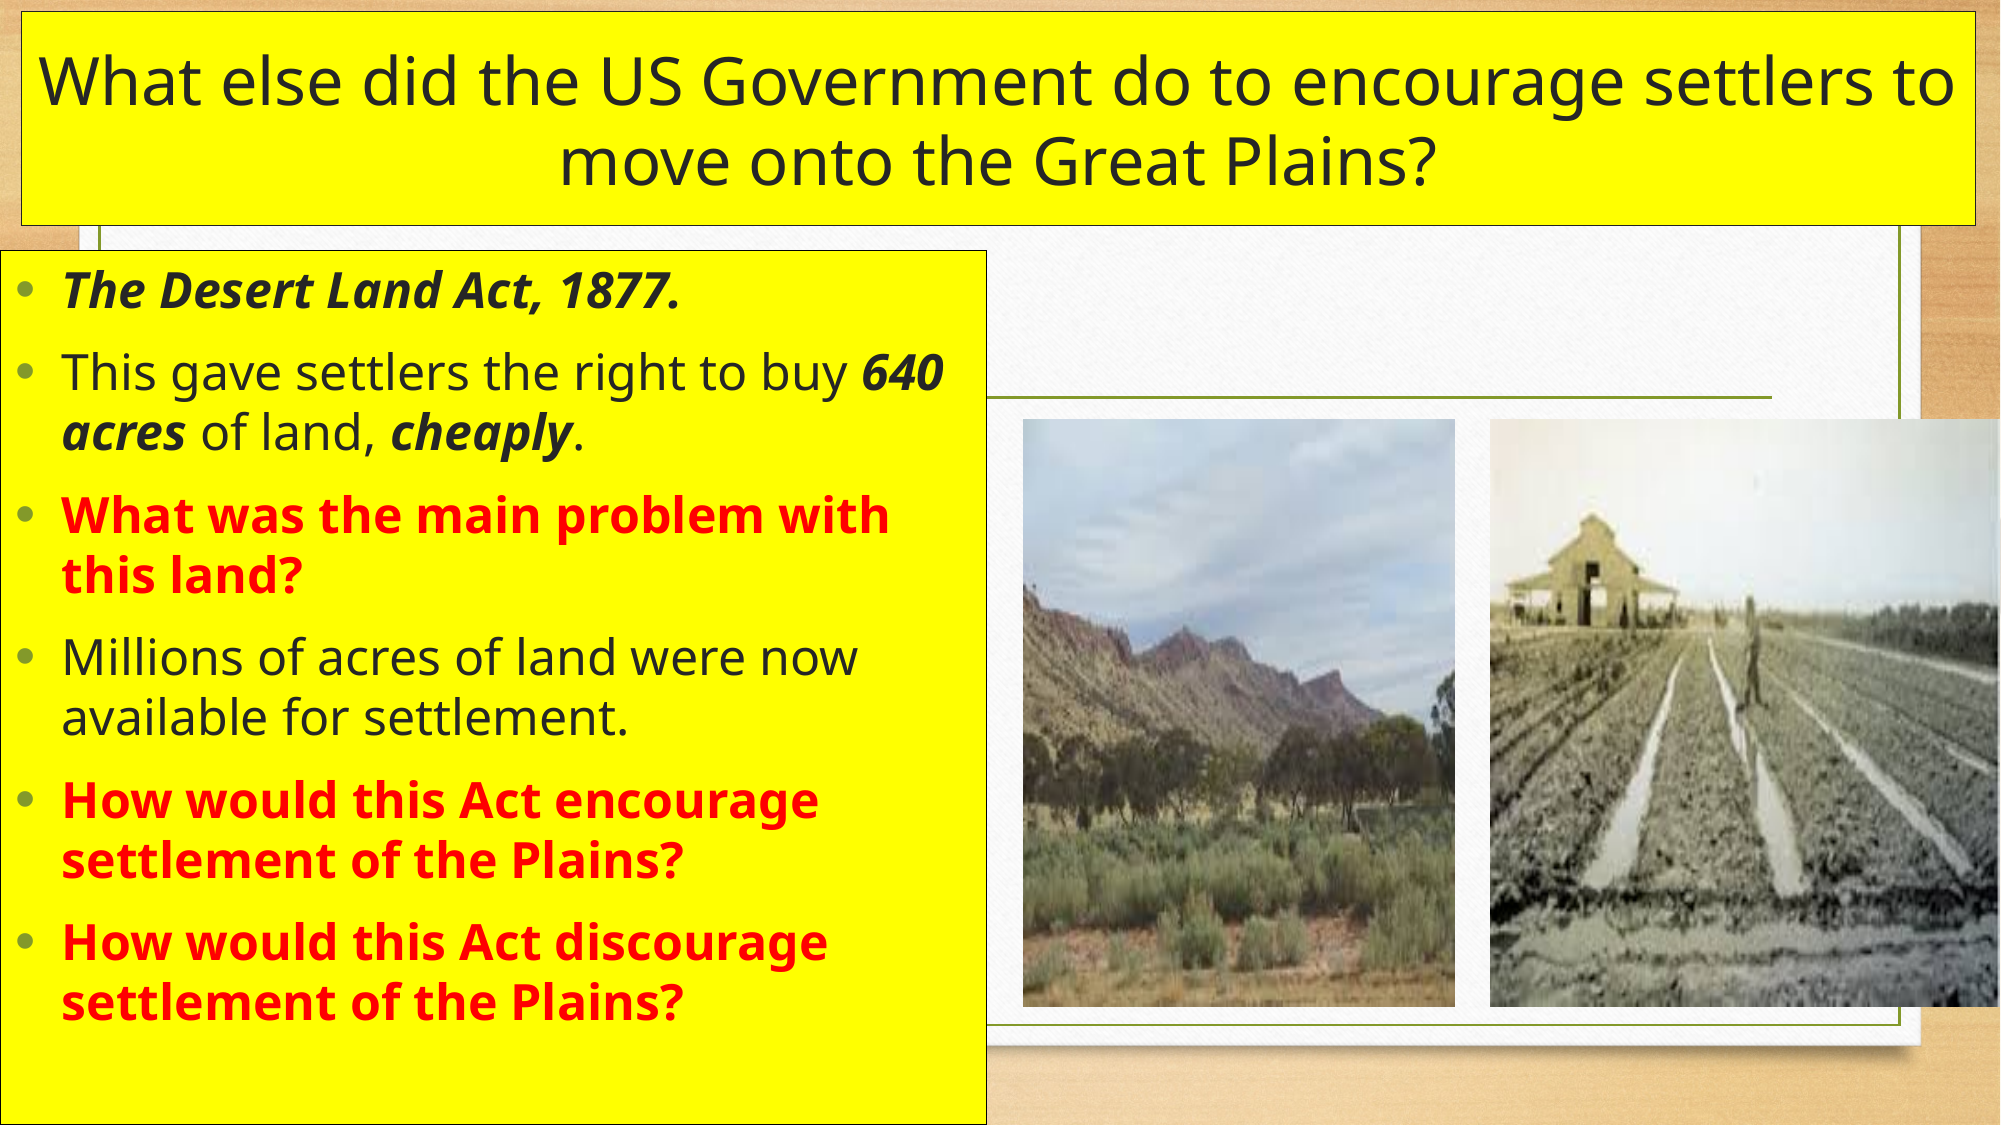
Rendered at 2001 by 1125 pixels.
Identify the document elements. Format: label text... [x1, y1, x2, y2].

title What else did the US Government do to encourage settlers to move onto the Great Plains? [21, 11, 1976, 226]
list The Desert Land Act, 1877. This gave settlers the right to buy 640 acres of land, cheaply. What was the main problem with this land? Millions of acres of land were now available for settlement. How would this Act encourage settlement of the Plains? How would this Act discourage settlement of the Plains? [0, 250, 987, 1125]
picture [0, 0, 2001, 1125]
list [1023, 419, 1455, 1007]
